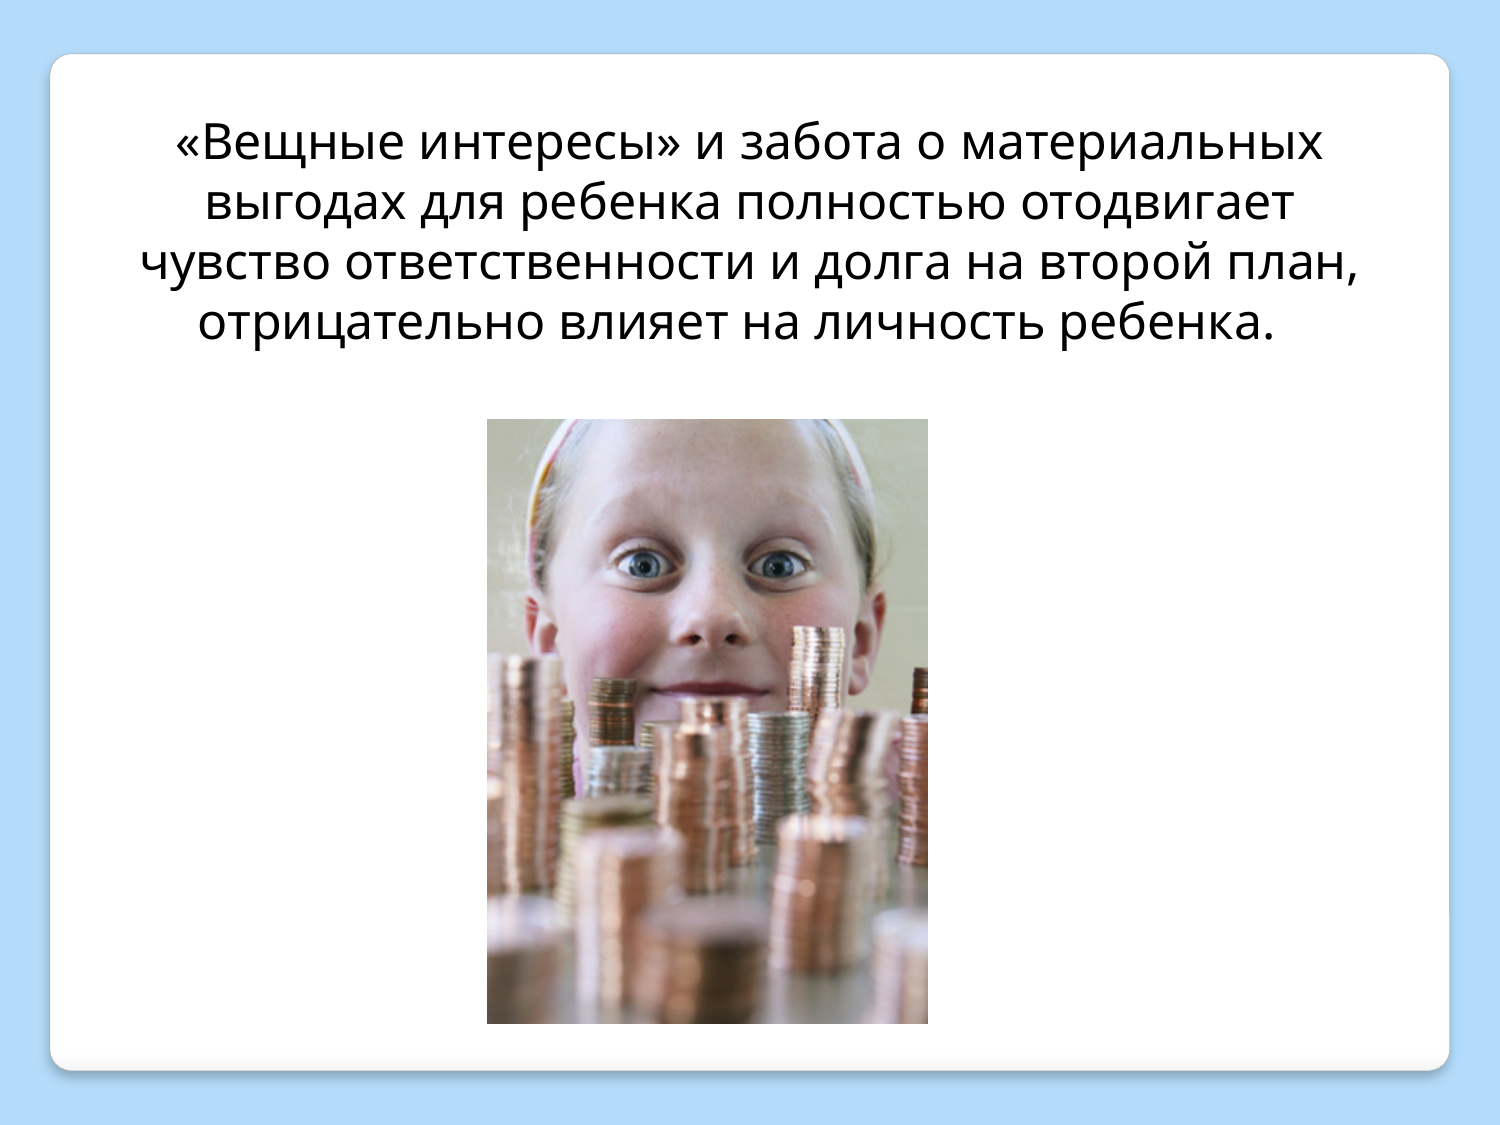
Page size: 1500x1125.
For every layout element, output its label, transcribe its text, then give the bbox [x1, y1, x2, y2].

picture [486, 419, 929, 1024]
text_box «Вещные интересы» и забота о материальных выгодах для ребенка полностью отодвигает чувство ответственности и долга на второй план, отрицательно влияет на личность ребенка. [88, 101, 1412, 357]
